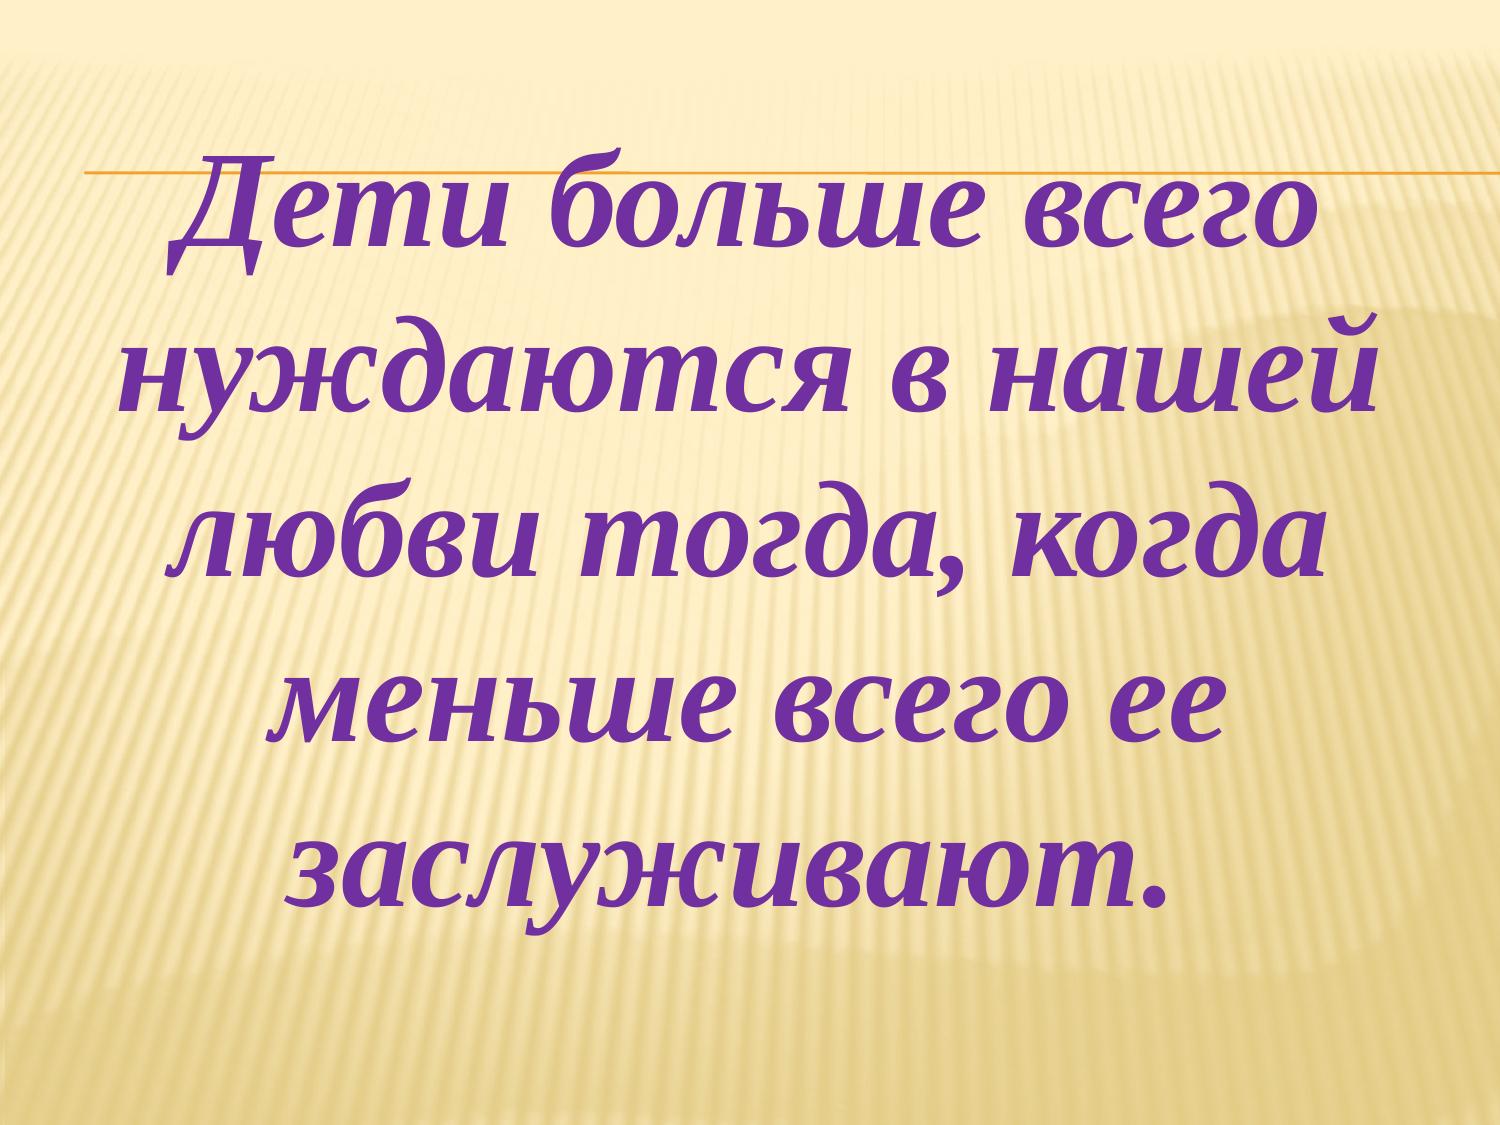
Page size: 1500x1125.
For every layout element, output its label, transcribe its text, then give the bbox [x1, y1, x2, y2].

list Дети больше всего нуждаются в нашей любви тогда, когда меньше всего ее заслуживают. [75, 101, 1425, 1094]
